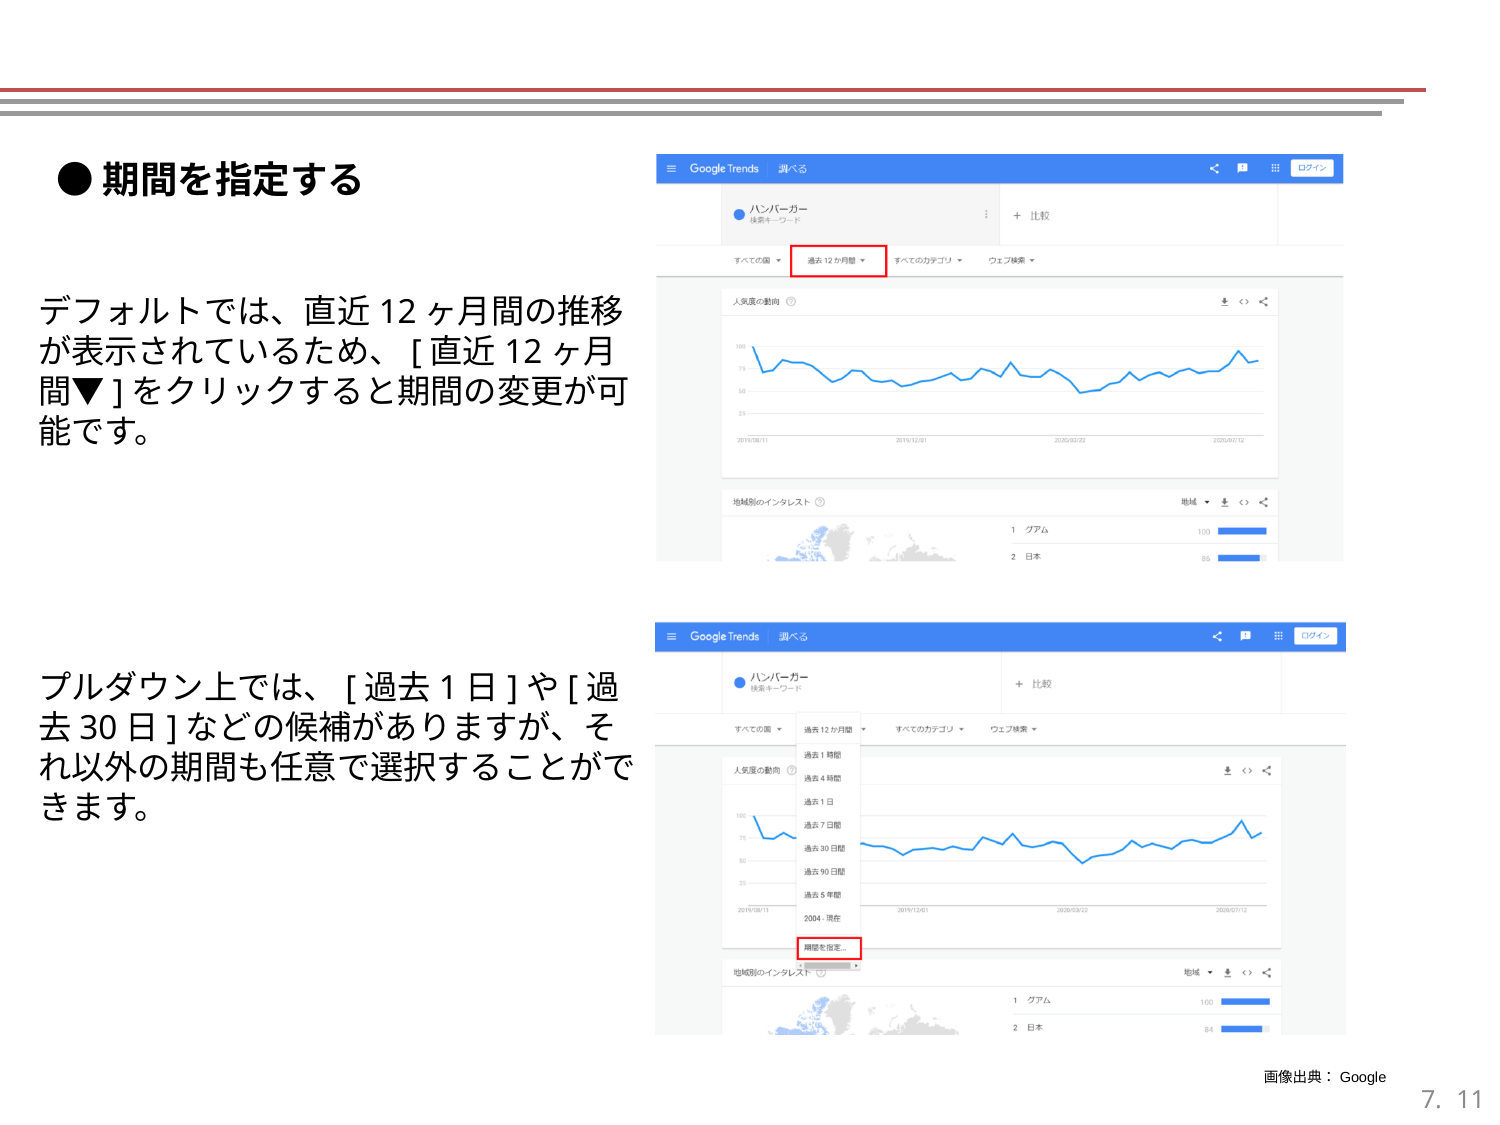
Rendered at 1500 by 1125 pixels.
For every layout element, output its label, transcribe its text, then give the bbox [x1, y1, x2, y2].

picture [655, 154, 1344, 563]
text_box ●期間を指定する [41, 148, 609, 209]
text_box プルダウン上では、[過去1日]や[過去30日]などの候補がありますが、それ以外の期間も任意で選択することができます。 [23, 658, 650, 834]
picture [655, 621, 1346, 1036]
text_box 画像出典：Google [1246, 1060, 1401, 1094]
text_box デフォルトでは、直近12ヶ月間の推移が表示されているため、[直近12ヶ月間▼]をクリックすると期間の変更が可能です。 [23, 282, 650, 458]
slide_number 10 [1381, 1065, 1500, 1125]
